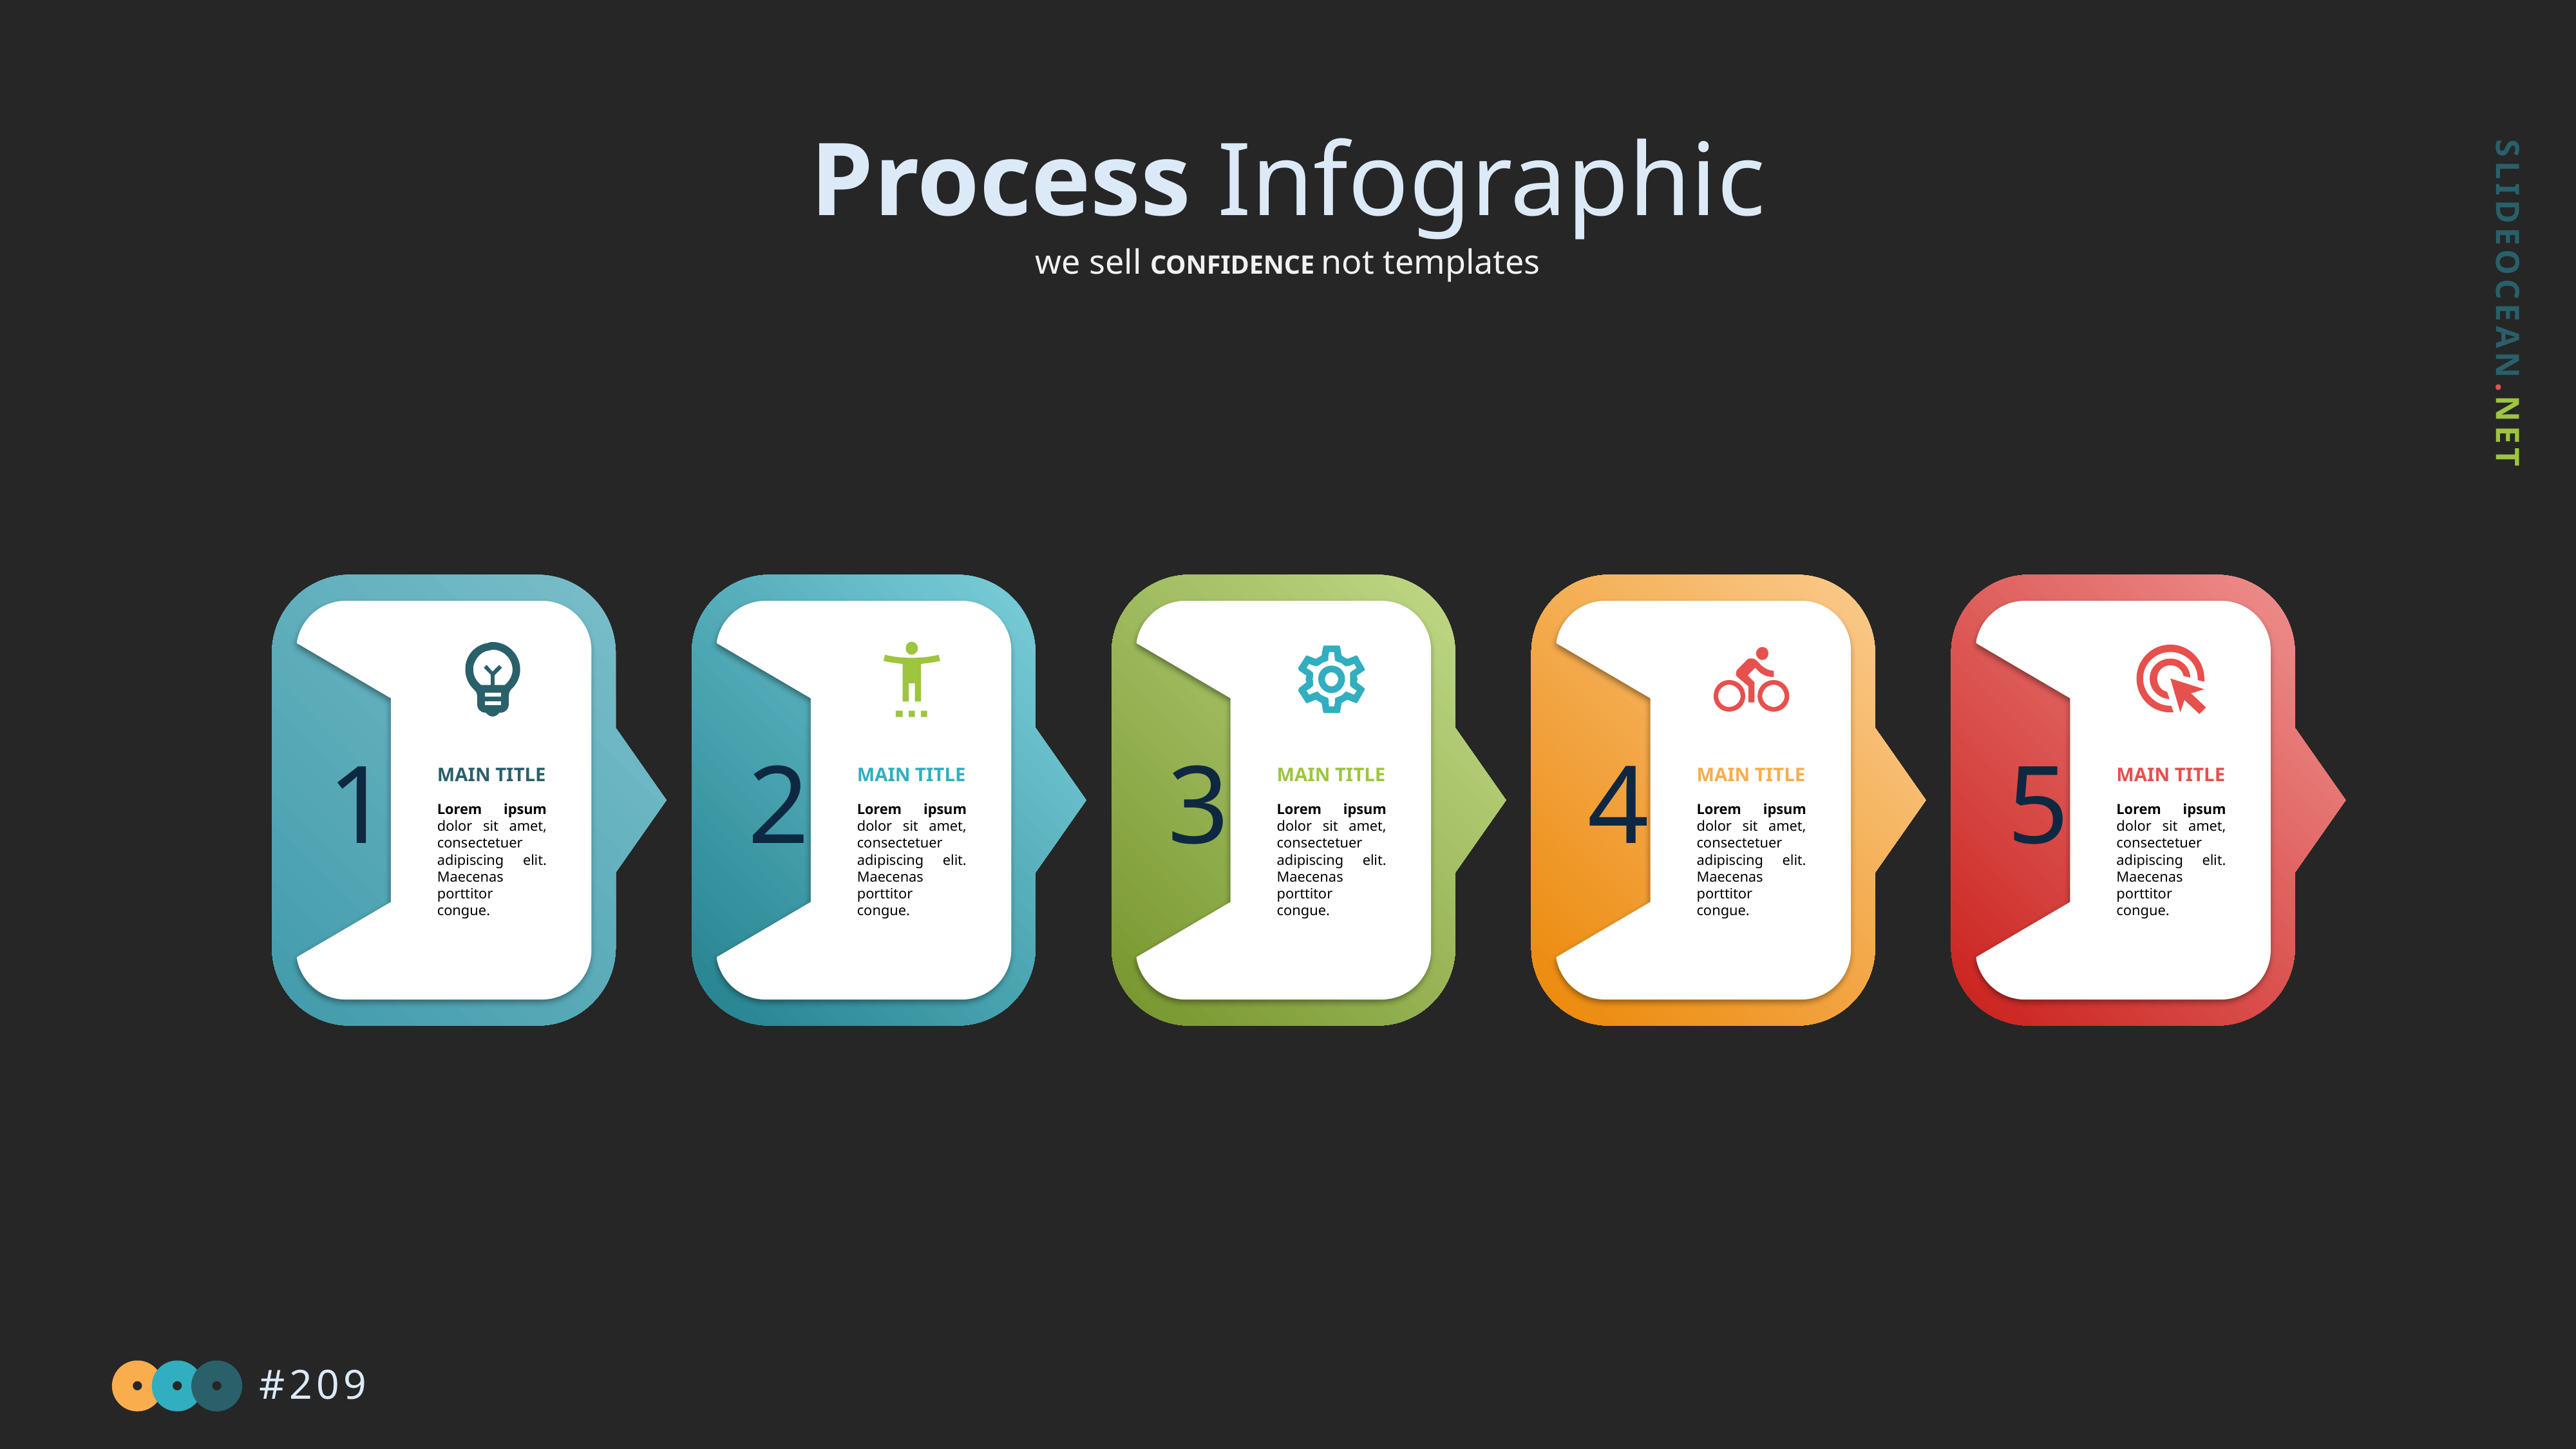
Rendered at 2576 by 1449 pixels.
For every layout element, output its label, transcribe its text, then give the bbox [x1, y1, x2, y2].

text_box we sell CONFIDENCE not templates [1026, 241, 1550, 285]
text_box #209 [259, 1359, 402, 1408]
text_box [691, 574, 1087, 1026]
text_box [1687, 757, 1817, 908]
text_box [1267, 757, 1397, 908]
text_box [1111, 574, 1507, 1026]
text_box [427, 757, 557, 908]
text_box Process Infographic [800, 110, 1775, 241]
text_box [463, 641, 521, 717]
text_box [847, 757, 977, 908]
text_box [1531, 574, 1926, 1026]
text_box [2107, 757, 2236, 908]
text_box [1951, 574, 2346, 1026]
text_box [271, 574, 667, 1026]
